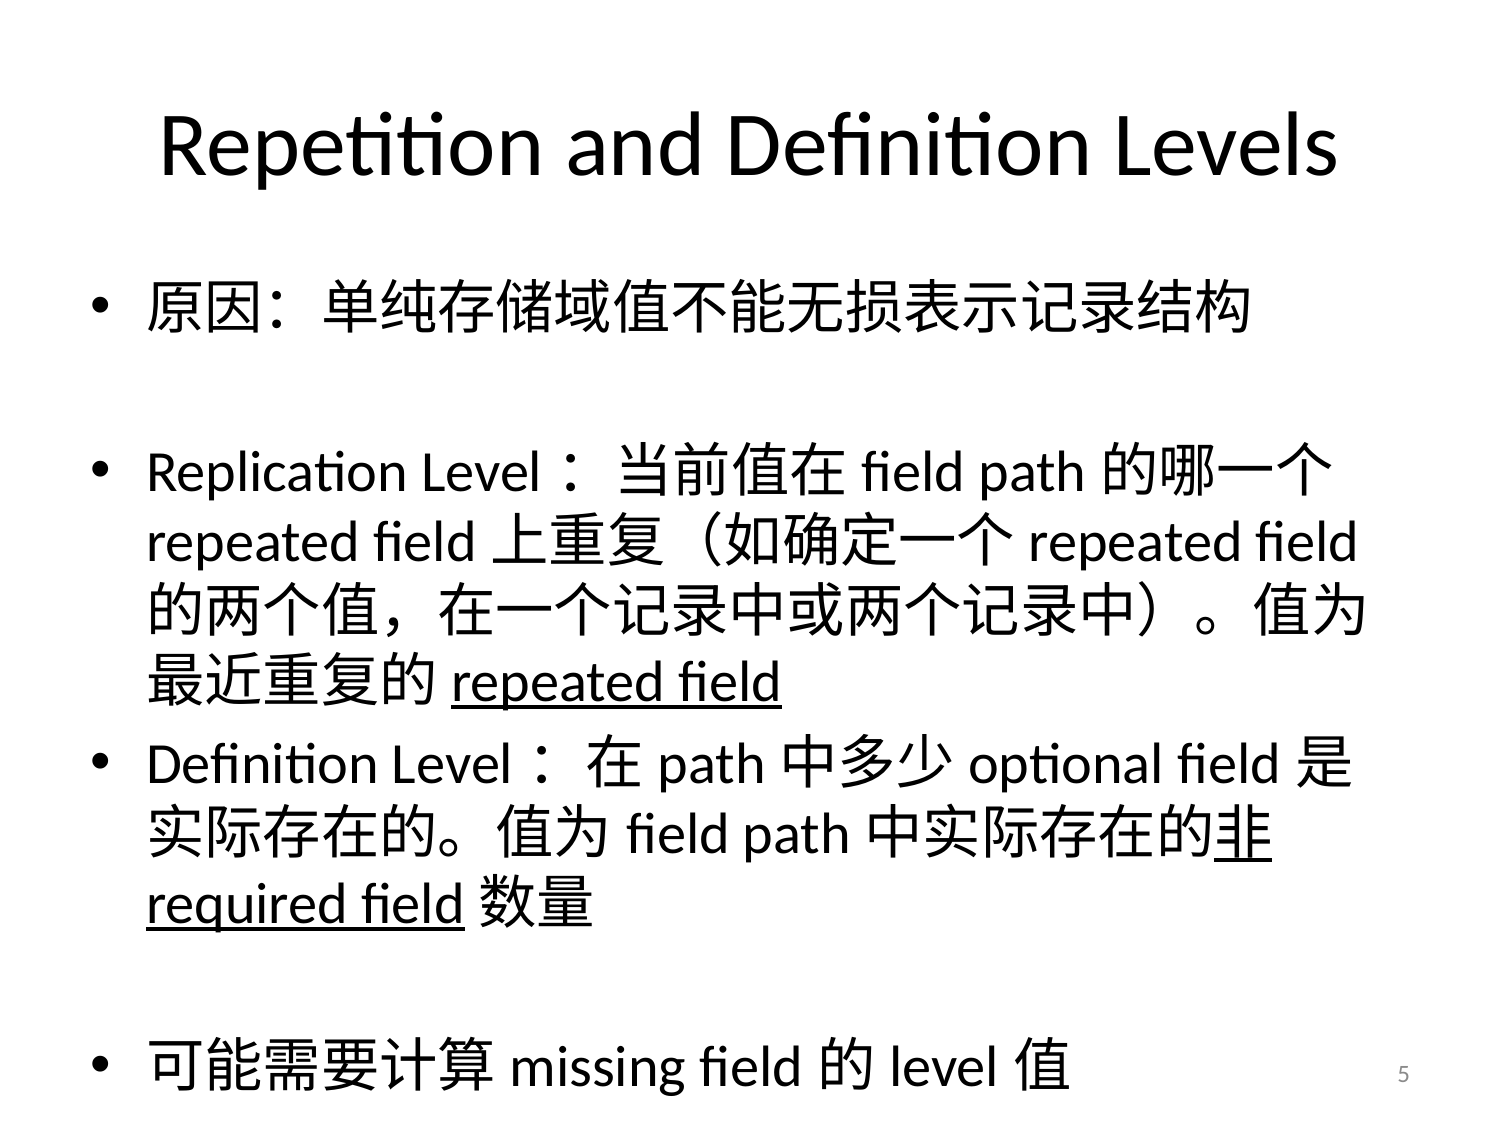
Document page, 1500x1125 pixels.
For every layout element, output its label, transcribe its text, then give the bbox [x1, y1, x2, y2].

title Repetition and Definition Levels [75, 45, 1425, 233]
slide_number 5 [1074, 1042, 1425, 1103]
list 原因：单纯存储域值不能无损表示记录结构 Replication Level：当前值在field path的哪一个repeated field上重复（如确定一个repeated field的两个值，在一个记录中或两个记录中）。值为最近重复的repeated field Definition Level：在path中多少optional field是实际存在的。值为field path中实际存在的非required field数量 可能需要计算missing field的level值 [75, 262, 1425, 1055]
